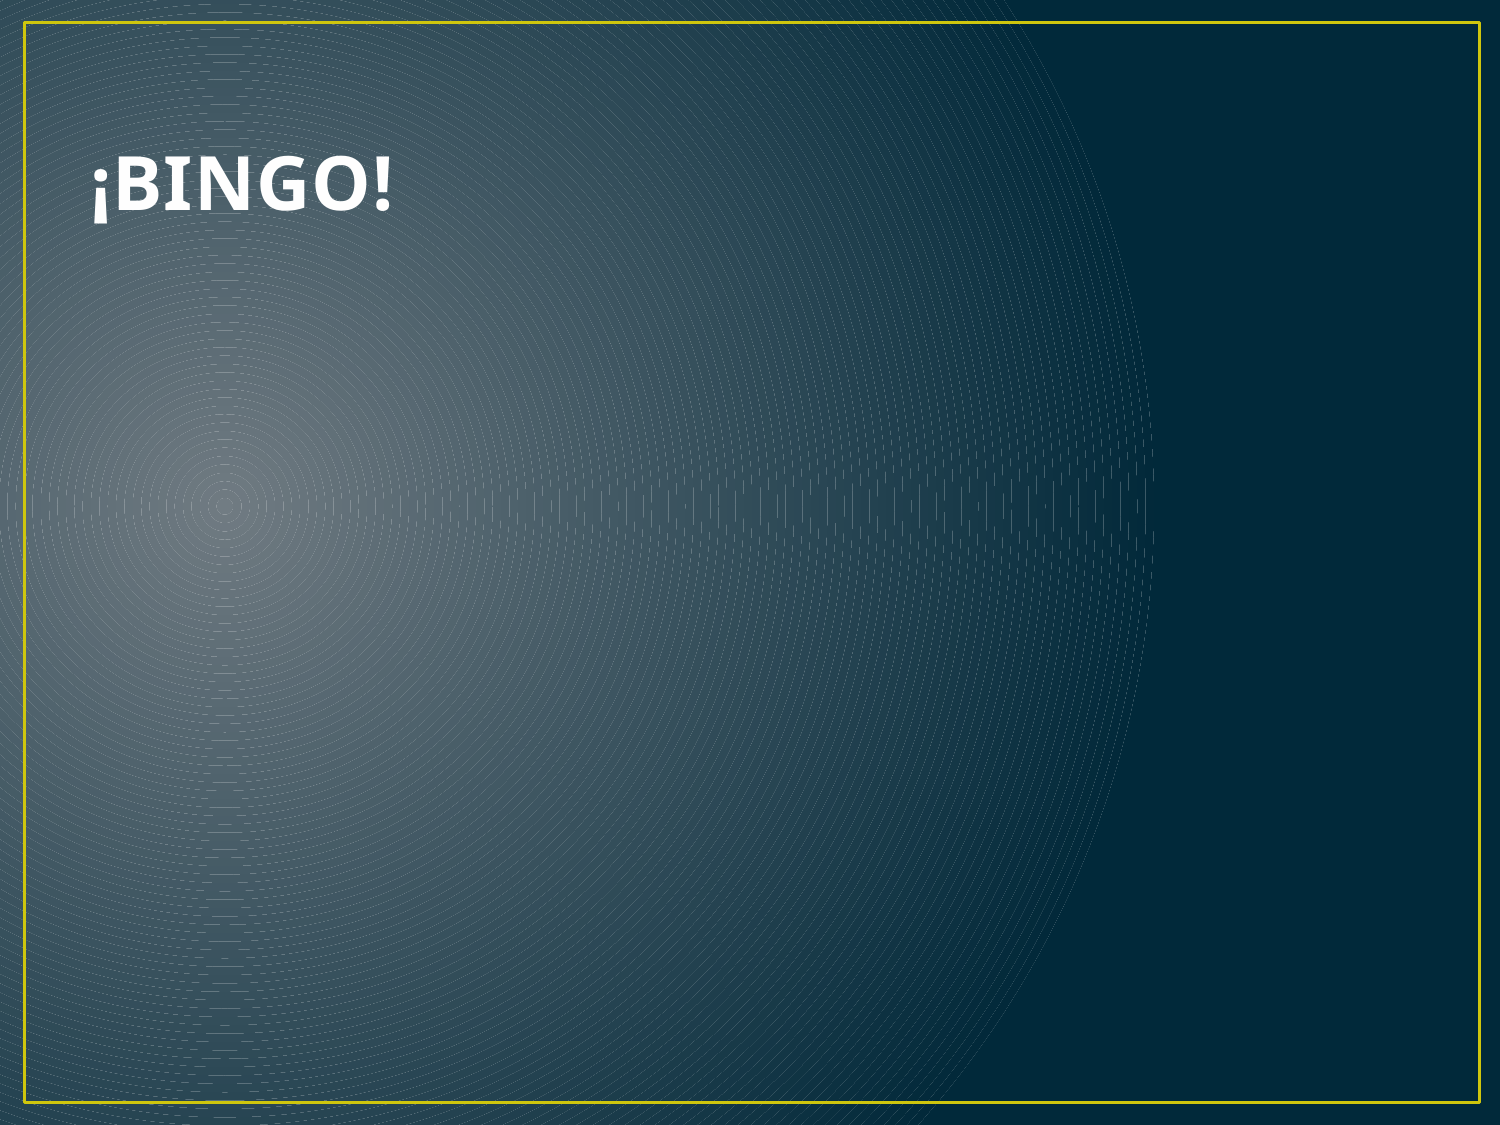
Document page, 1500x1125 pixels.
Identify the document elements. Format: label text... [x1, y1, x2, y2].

title ¡BINGO! [75, 45, 1425, 233]
